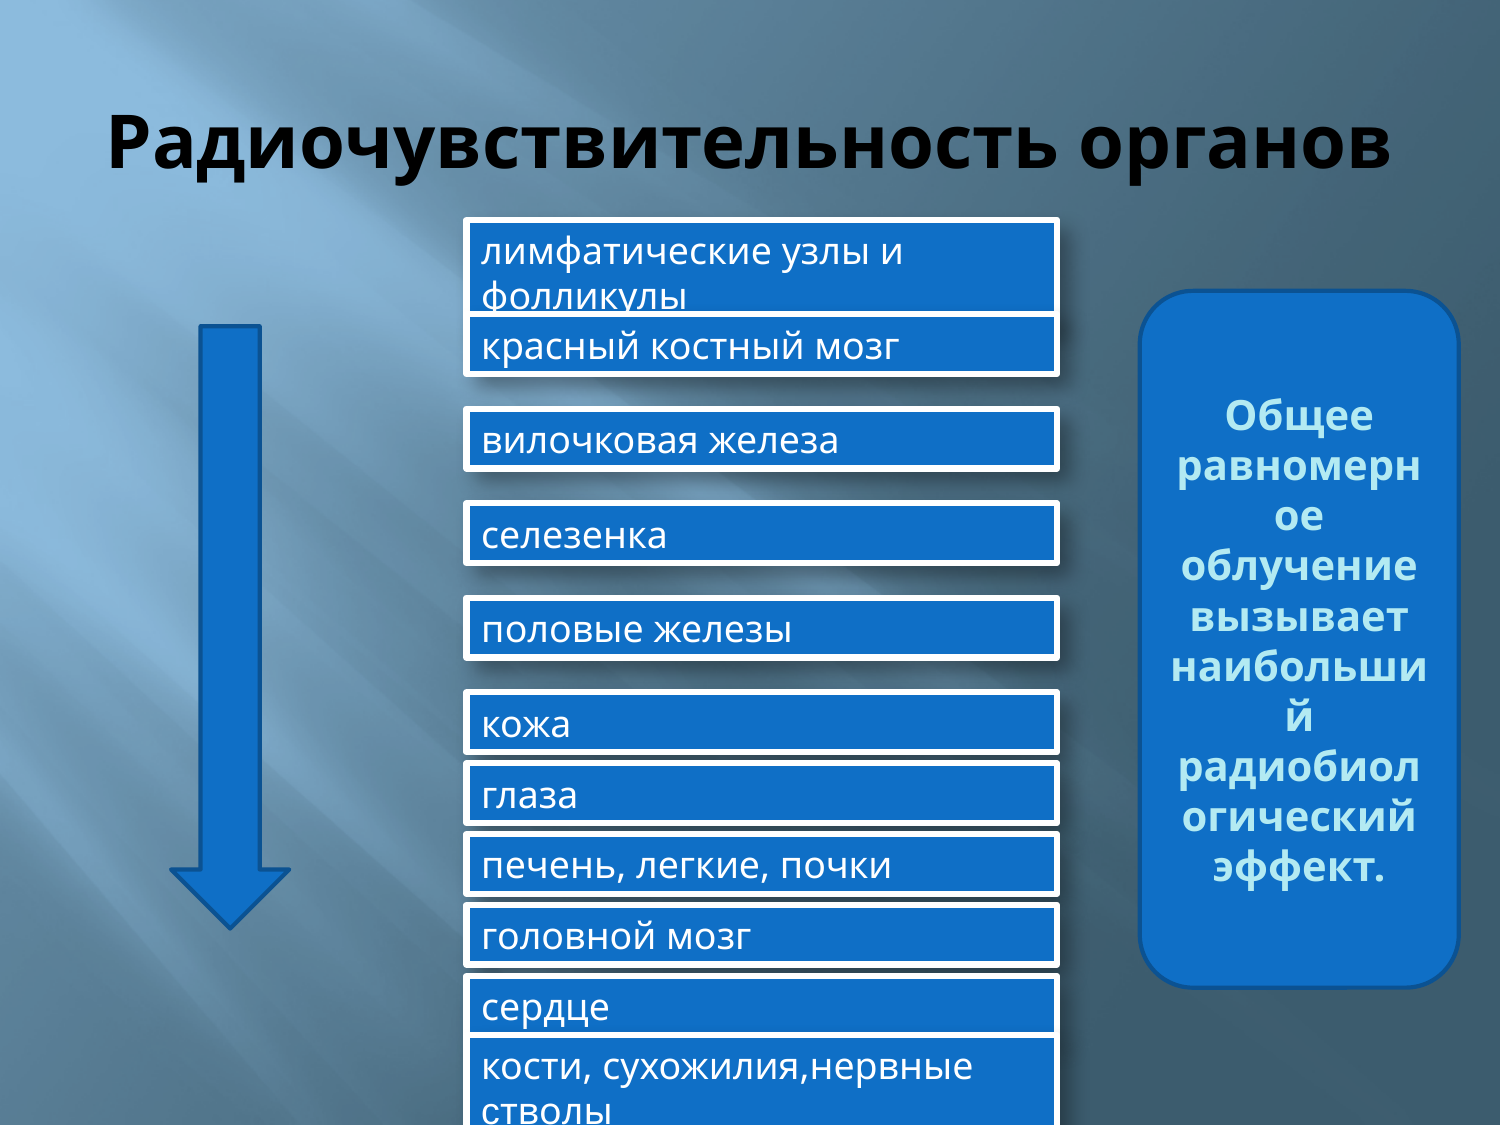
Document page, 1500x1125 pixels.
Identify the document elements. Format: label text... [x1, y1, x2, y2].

text_box вилочковая железа [463, 406, 1060, 472]
text_box кости, сухожилия,нервные стволы [463, 1032, 1060, 1125]
text_box красный костный мозг [463, 311, 1060, 377]
text_box селезенка [463, 500, 1060, 566]
text_box кожа [463, 689, 1060, 755]
text_box глаза [463, 760, 1060, 826]
text_box печень, легкие, почки [463, 831, 1060, 897]
text_box лимфатические узлы и фолликулы [463, 217, 1060, 312]
text_box головной мозг [463, 902, 1060, 968]
text_box половые железы [463, 595, 1060, 661]
text_box сердце [463, 973, 1060, 1032]
text_box Общее равномерное облучение вызывает наибольший радиобиологический эффект. [1137, 288, 1461, 990]
text_box [169, 324, 292, 931]
title Радиочувствительность органов [75, 45, 1425, 233]
